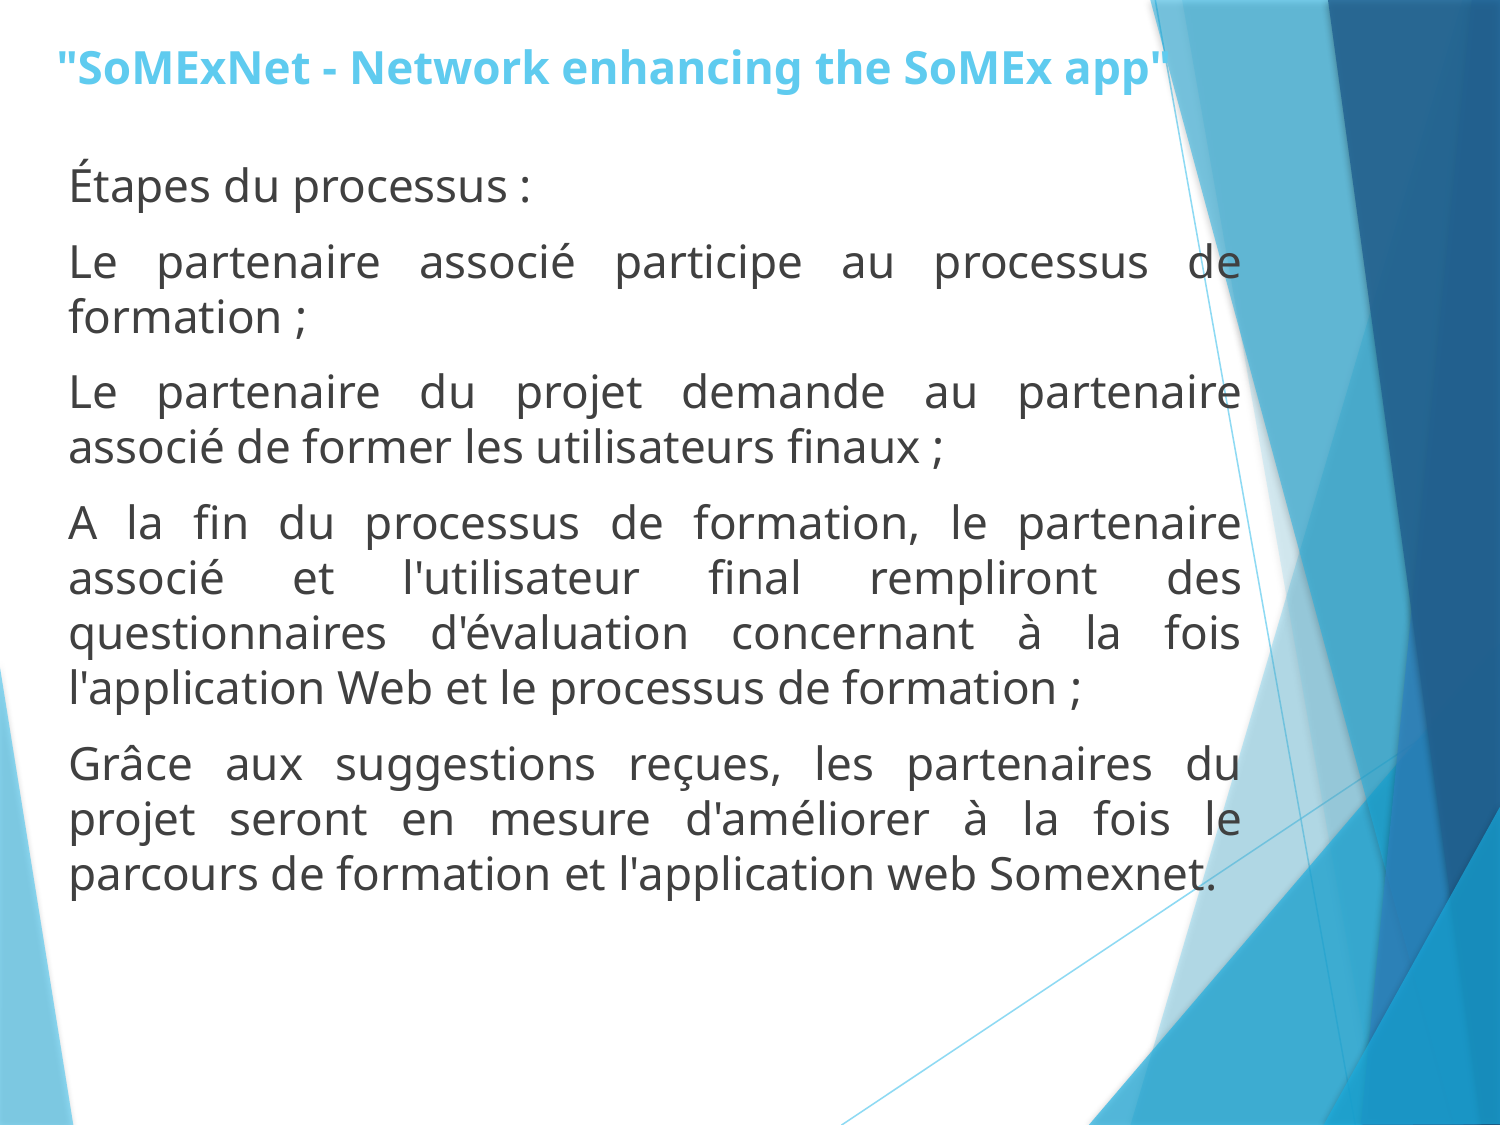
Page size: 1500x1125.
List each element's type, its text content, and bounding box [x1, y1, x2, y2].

title "SoMExNet - Network enhancing the SoMEx app" [41, 30, 1415, 114]
list Étapes du processus : Le partenaire associé participe au processus de formation ; Le partenaire du projet demande au partenaire associé de former les utilisateurs finaux ; A la fin du processus de formation, le partenaire associé et l'utilisateur final rempliront des questionnaires d'évaluation concernant à la fois l'application Web et le processus de formation ; Grâce aux suggestions reçues, les partenaires du projet seront en mesure d'améliorer à la fois le parcours de formation et l'application web Somexnet. [53, 149, 1258, 1083]
